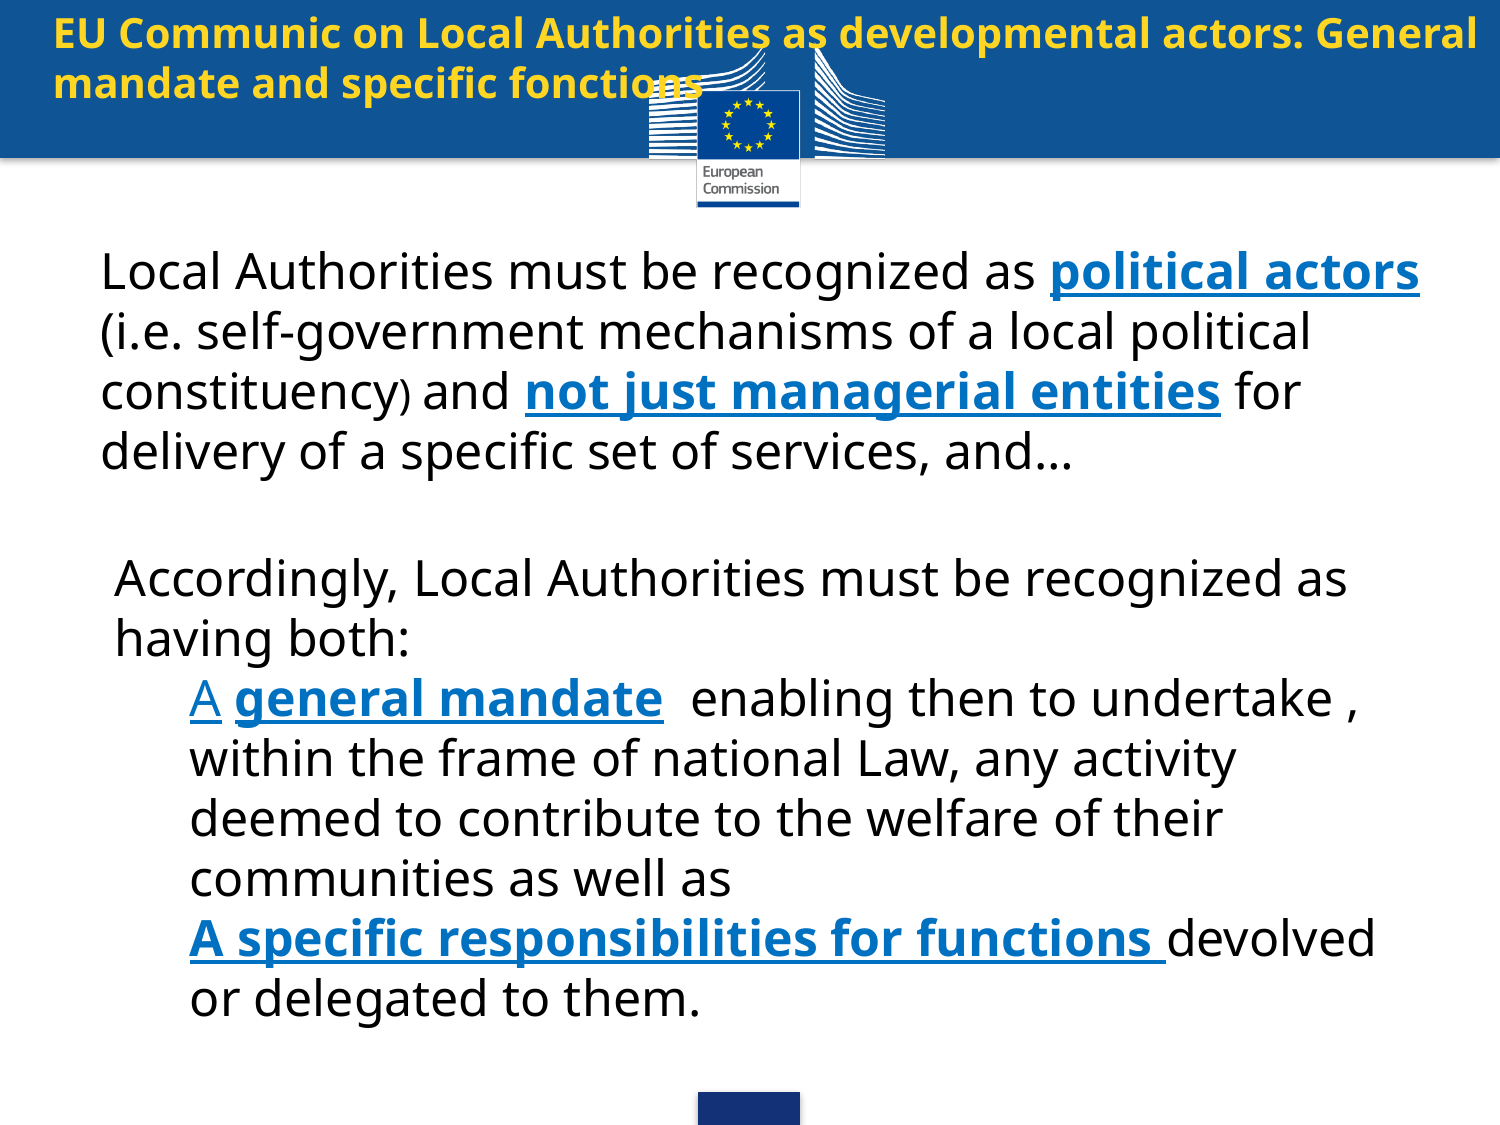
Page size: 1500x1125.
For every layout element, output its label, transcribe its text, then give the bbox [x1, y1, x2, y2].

list Local Authorities must be recognized as political actors (i.e. self-government mechanisms of a local political constituency) and not just managerial entities for delivery of a specific set of services, and… [29, 231, 1467, 528]
picture [649, 115, 885, 208]
text_box EU Communic on Local Authorities as developmental actors: General mandate and specific fonctions [0, 0, 1500, 115]
text_box Accordingly, Local Authorities must be recognized as having both: A general mandate enabling then to undertake , within the frame of national Law, any activity deemed to contribute to the welfare of their communities as well as A specific responsibilities for functions devolved or delegated to them. [100, 538, 1424, 1034]
